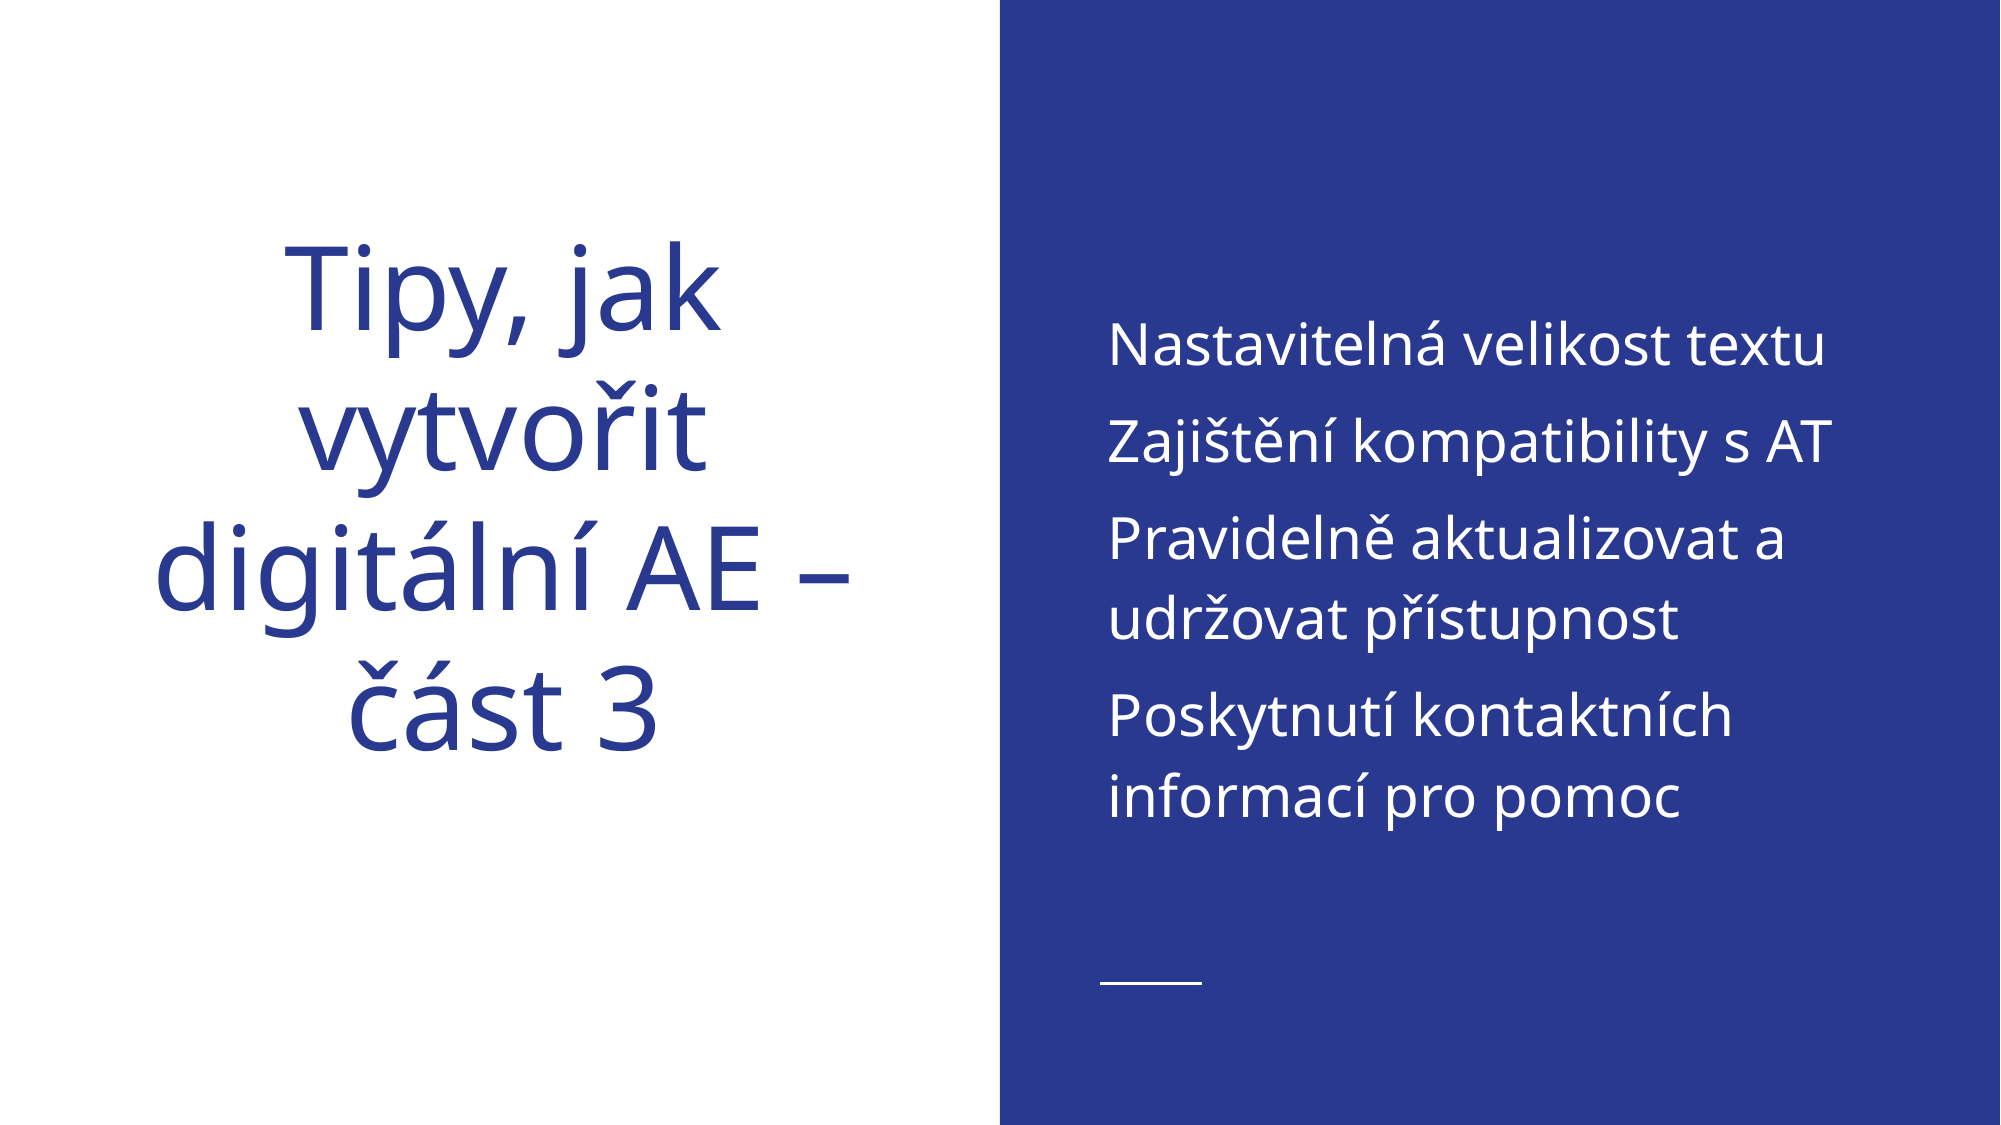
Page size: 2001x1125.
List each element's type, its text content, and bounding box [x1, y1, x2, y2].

title Tipy, jak vytvořit digitální AE – část 3 [61, 343, 947, 782]
list Nastavitelná velikost textu Zajištění kompatibility s AT Pravidelně aktualizovat a udržovat přístupnost Poskytnutí kontaktních informací pro pomoc [1080, 158, 1920, 967]
